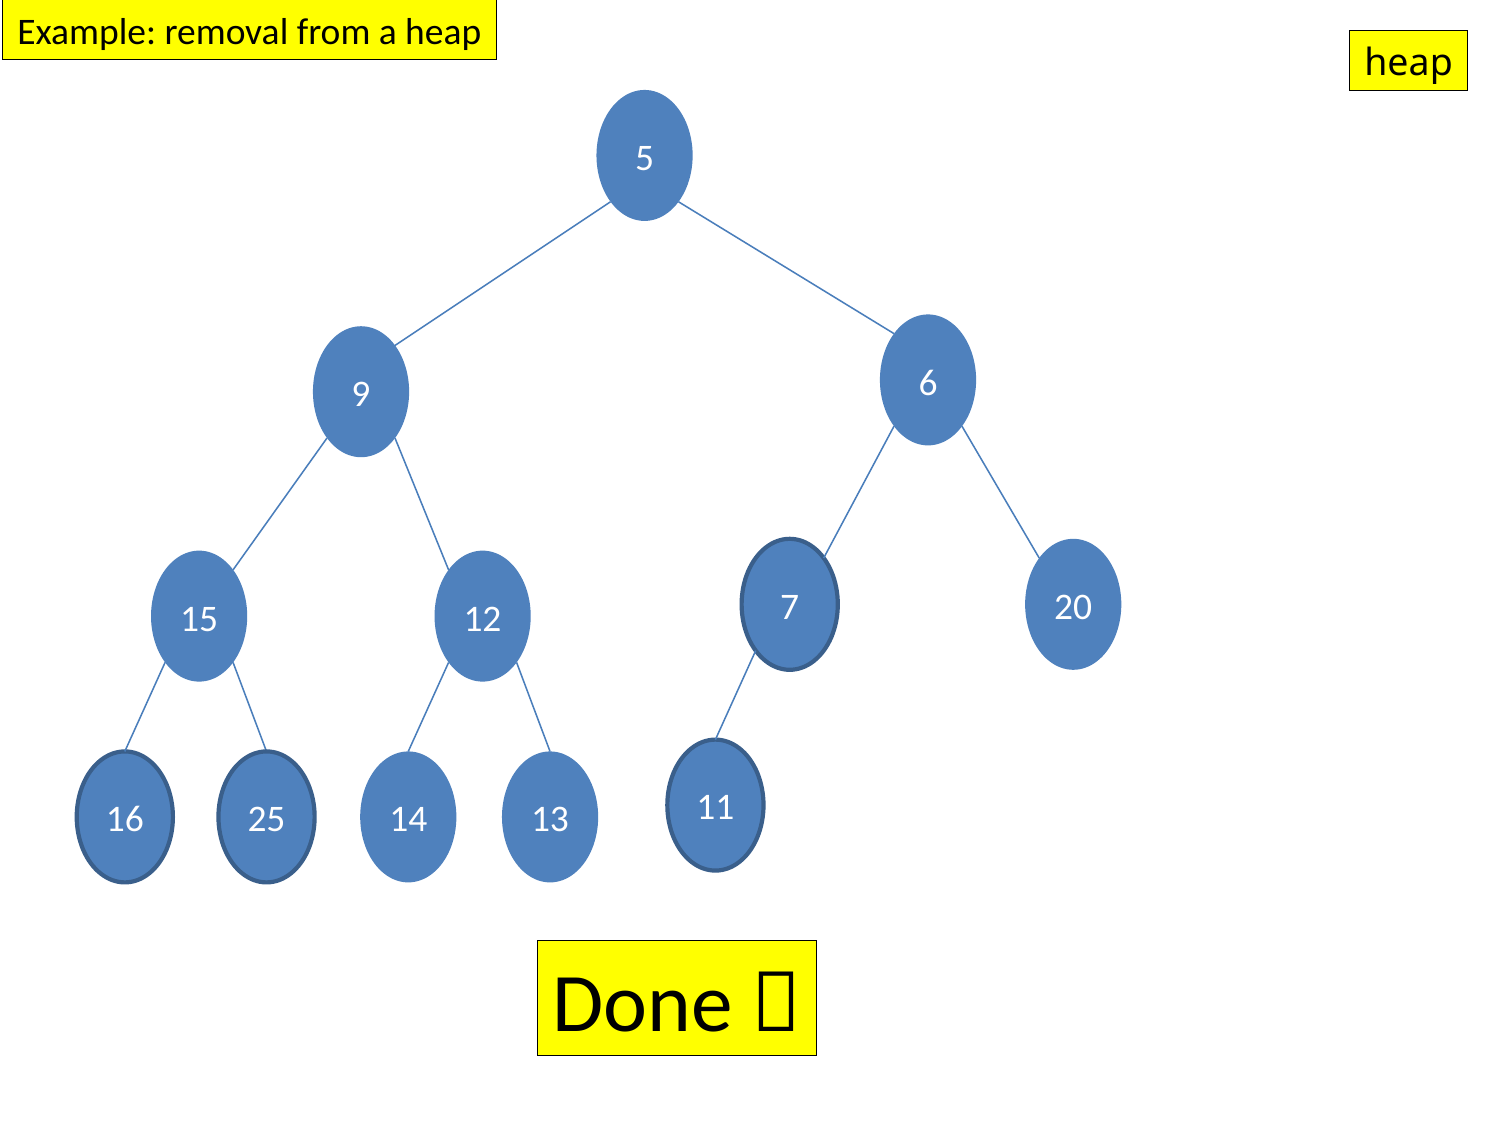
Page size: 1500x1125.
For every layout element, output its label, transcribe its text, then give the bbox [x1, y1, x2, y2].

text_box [823, 425, 895, 559]
text_box 20 [1023, 536, 1124, 672]
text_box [394, 437, 449, 571]
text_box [666, 538, 839, 871]
text_box 9 [310, 324, 412, 460]
text_box Done  [537, 940, 817, 1056]
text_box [76, 550, 315, 883]
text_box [359, 550, 599, 883]
text_box 6 [877, 312, 979, 448]
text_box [394, 201, 611, 346]
text_box 5 [594, 87, 695, 224]
text_box heap [1349, 30, 1468, 91]
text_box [232, 437, 328, 571]
text_box Example: removal from a heap [2, 0, 497, 60]
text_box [961, 425, 1040, 559]
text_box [678, 201, 895, 334]
